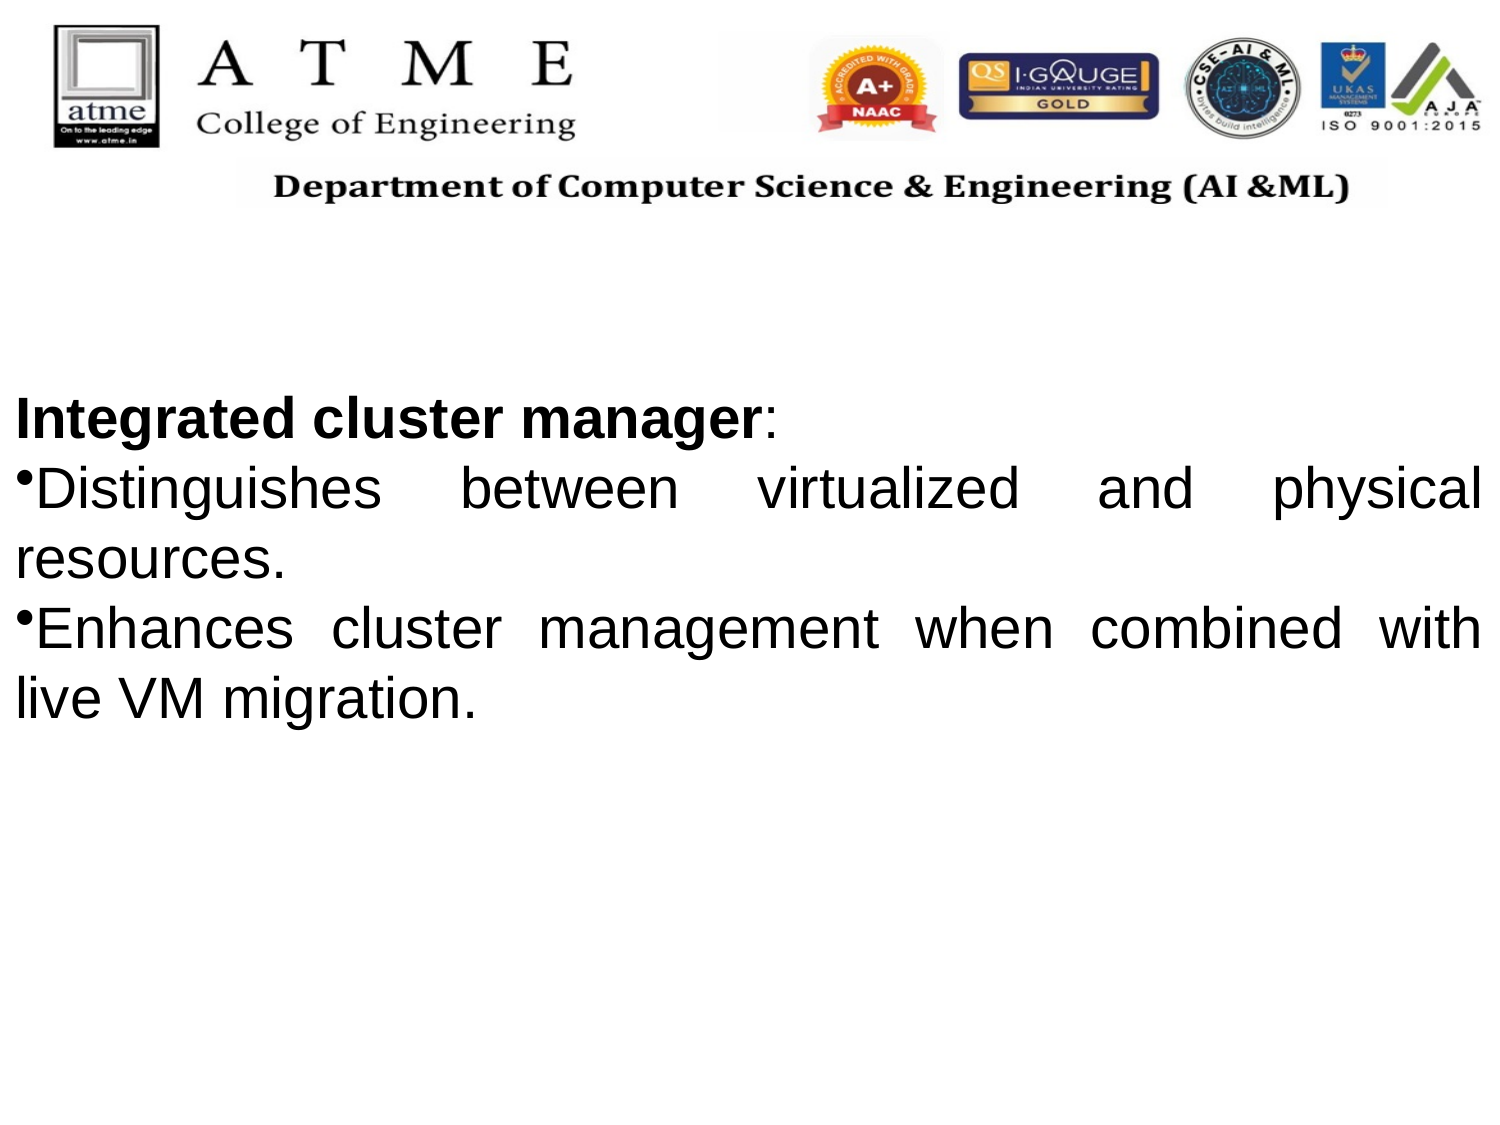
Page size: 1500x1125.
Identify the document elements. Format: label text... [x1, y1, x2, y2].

picture [24, 0, 1500, 226]
text_box Integrated cluster manager: Distinguishes between virtualized and physical resources. Enhances cluster management when combined with live VM migration. [0, 302, 1500, 808]
